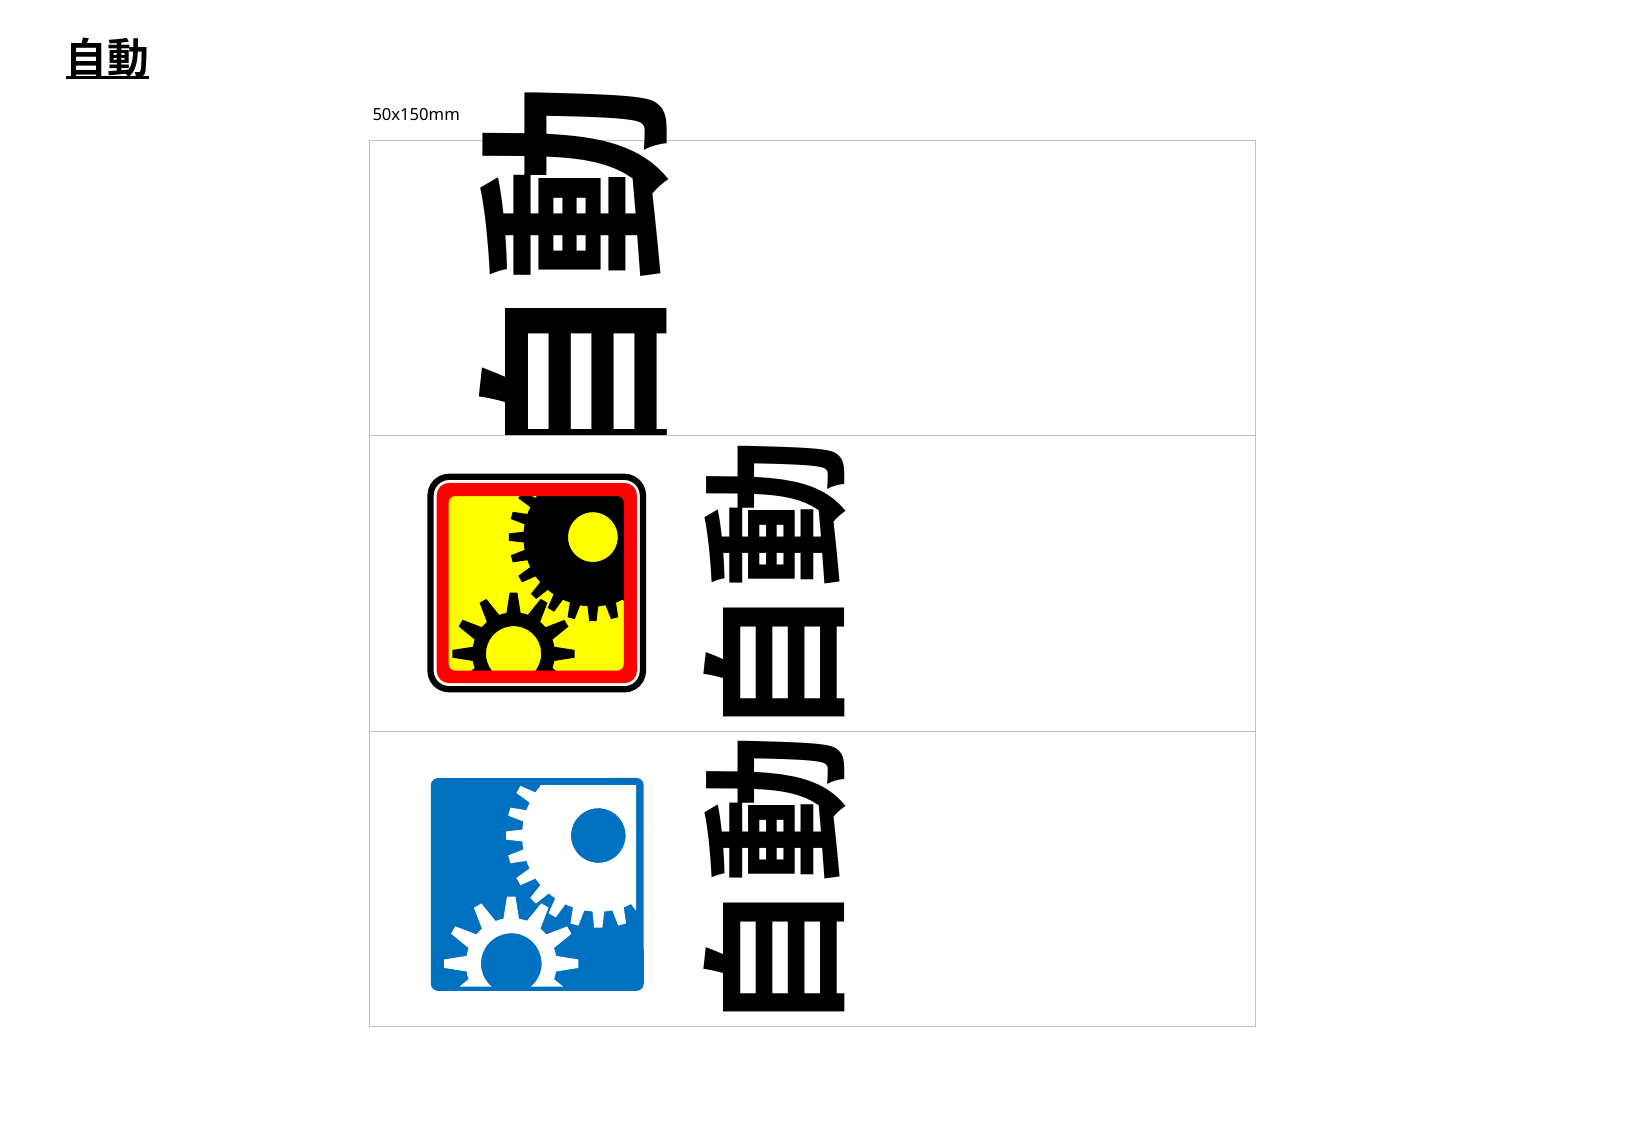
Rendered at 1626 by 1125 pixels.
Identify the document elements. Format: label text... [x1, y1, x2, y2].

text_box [430, 476, 643, 690]
text_box 自動 [51, 24, 165, 89]
text_box [870, 730, 1256, 1027]
text_box [368, 139, 442, 435]
text_box [368, 730, 674, 1027]
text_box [430, 777, 644, 991]
text_box [368, 435, 674, 730]
text_box 50x150mm [372, 103, 442, 125]
text_box 自動 [674, 423, 870, 718]
text_box 自動 [442, 67, 697, 435]
text_box 自動 [674, 718, 870, 1049]
text_box [870, 435, 1256, 730]
text_box [697, 139, 1256, 435]
